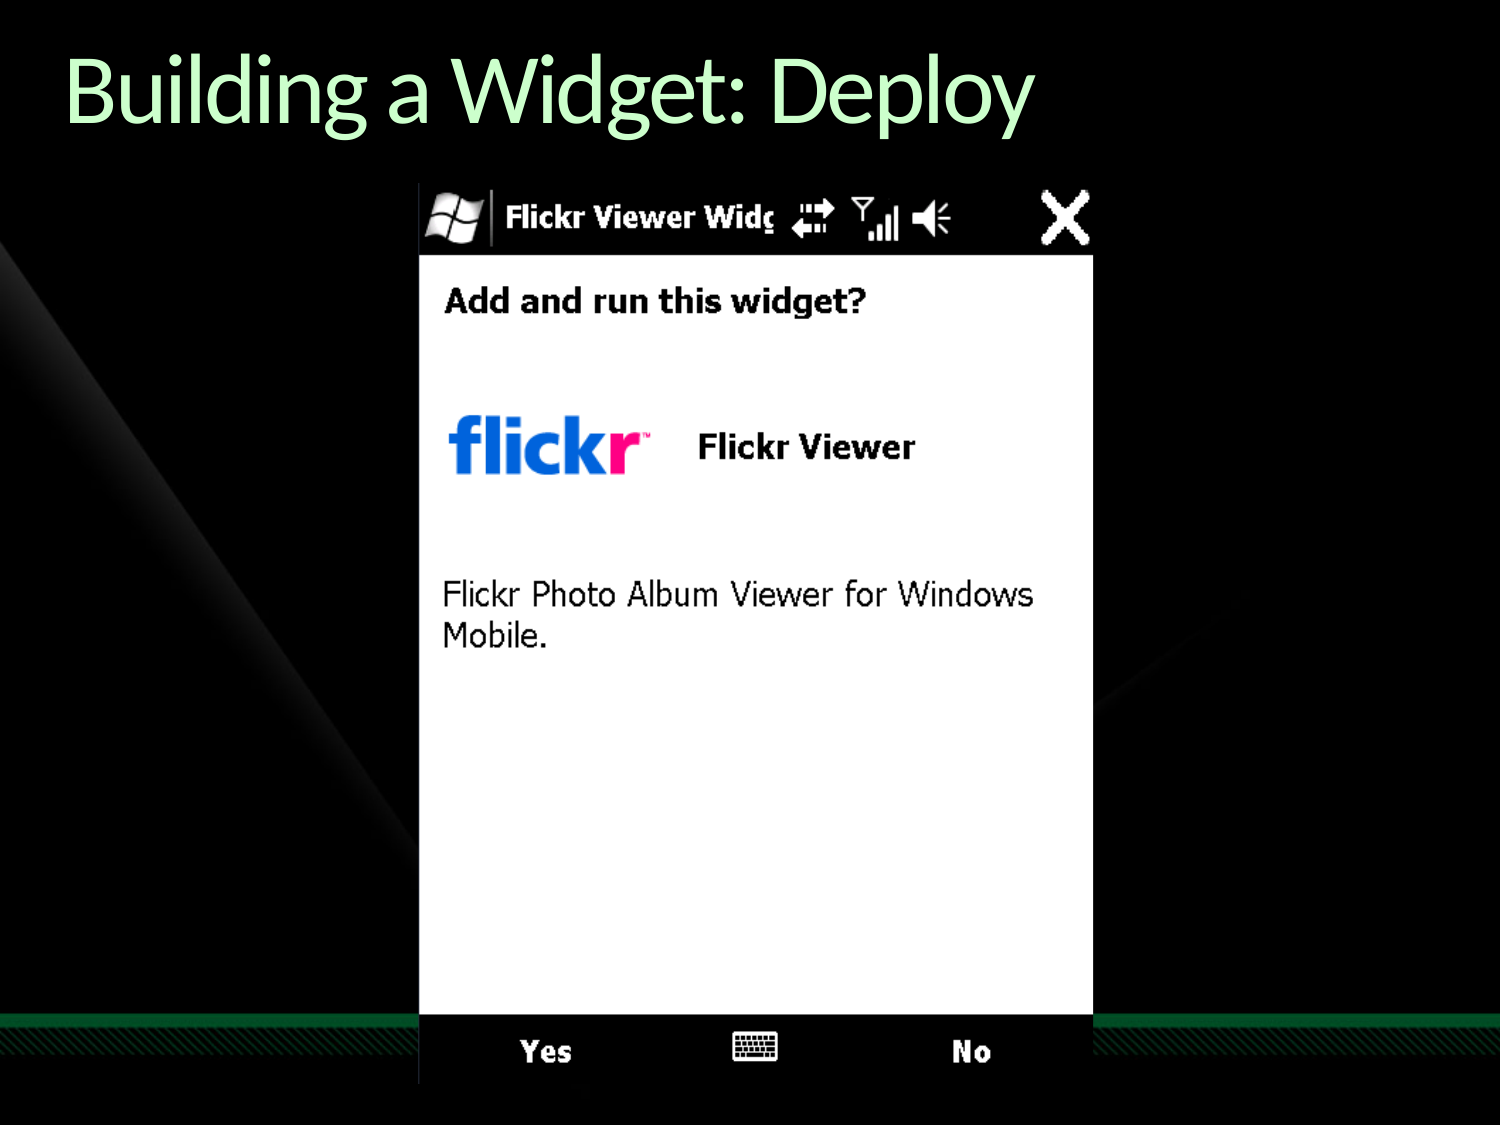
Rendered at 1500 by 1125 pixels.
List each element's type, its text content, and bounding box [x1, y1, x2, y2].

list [418, 183, 1094, 1084]
picture [0, 0, 1500, 1125]
title Building a Widget: Deploy [63, 37, 1438, 147]
